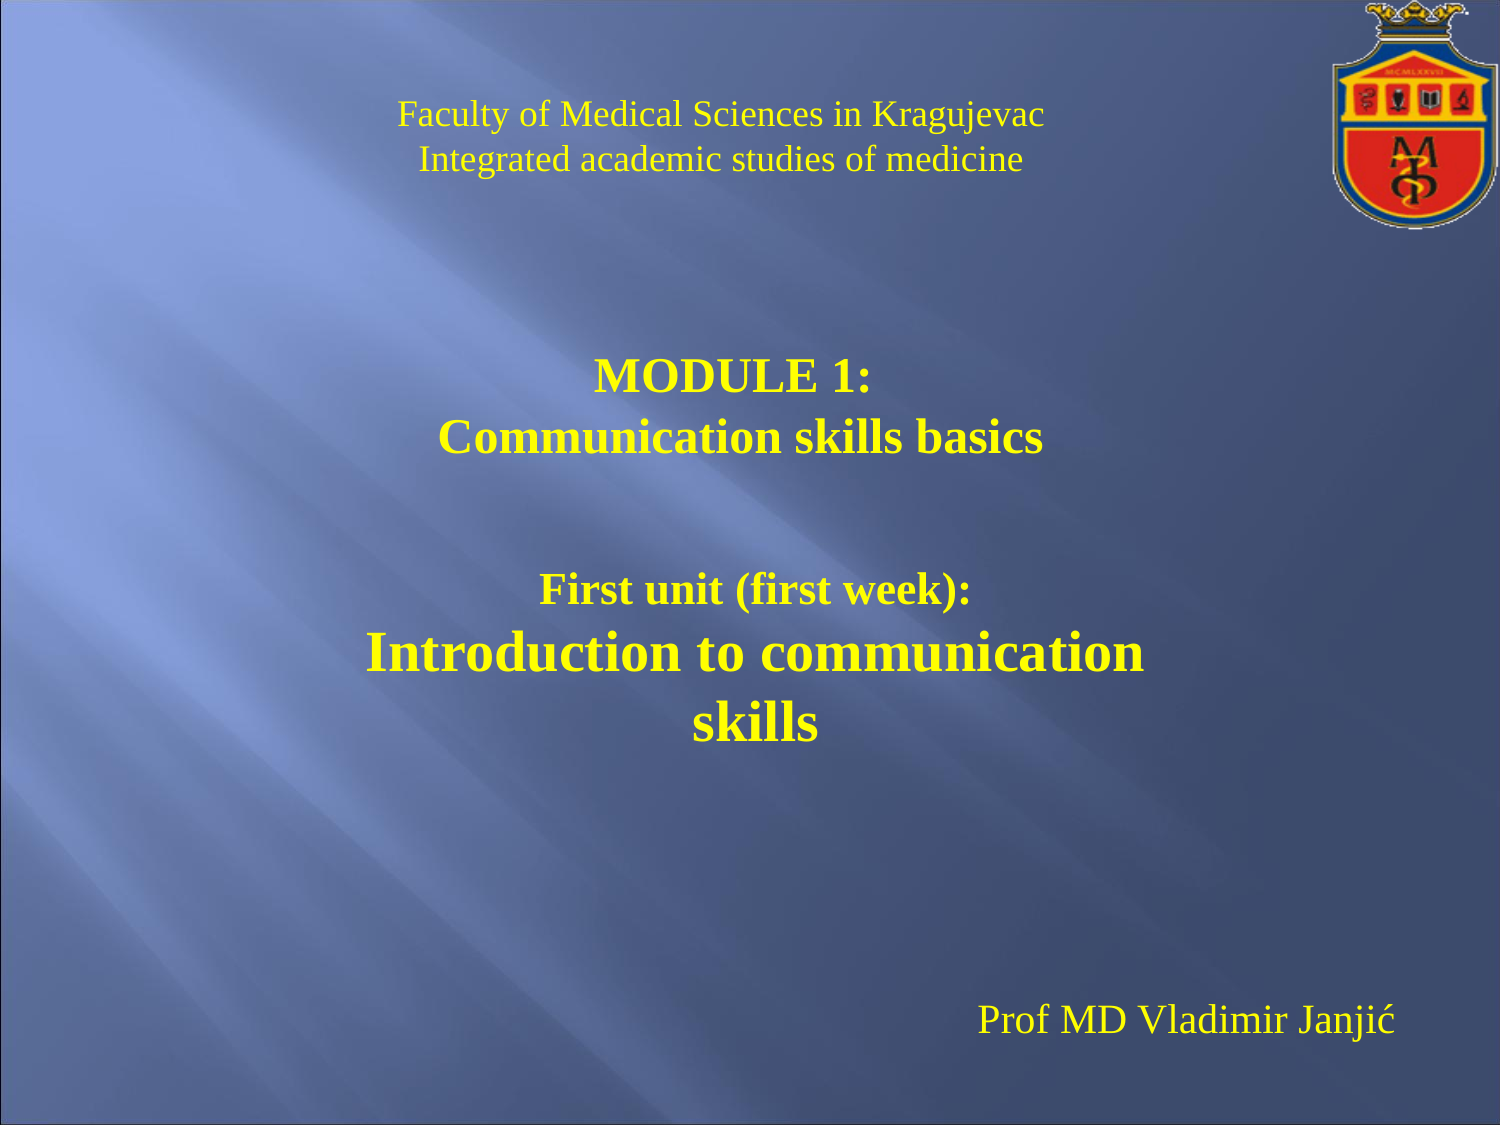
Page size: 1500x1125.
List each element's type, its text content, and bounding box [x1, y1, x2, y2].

text_box MODULE 1: Communication skills basics [53, 326, 1429, 472]
text_box Faculty of Medical Sciences in Kragujevac Integrated academic studies of medicine [361, 81, 1082, 232]
text_box First unit (first week): Introduction to communication skills [301, 550, 1211, 831]
text_box Prof MD Vladimir Janjić [962, 983, 1469, 1049]
picture [0, 0, 1500, 1125]
